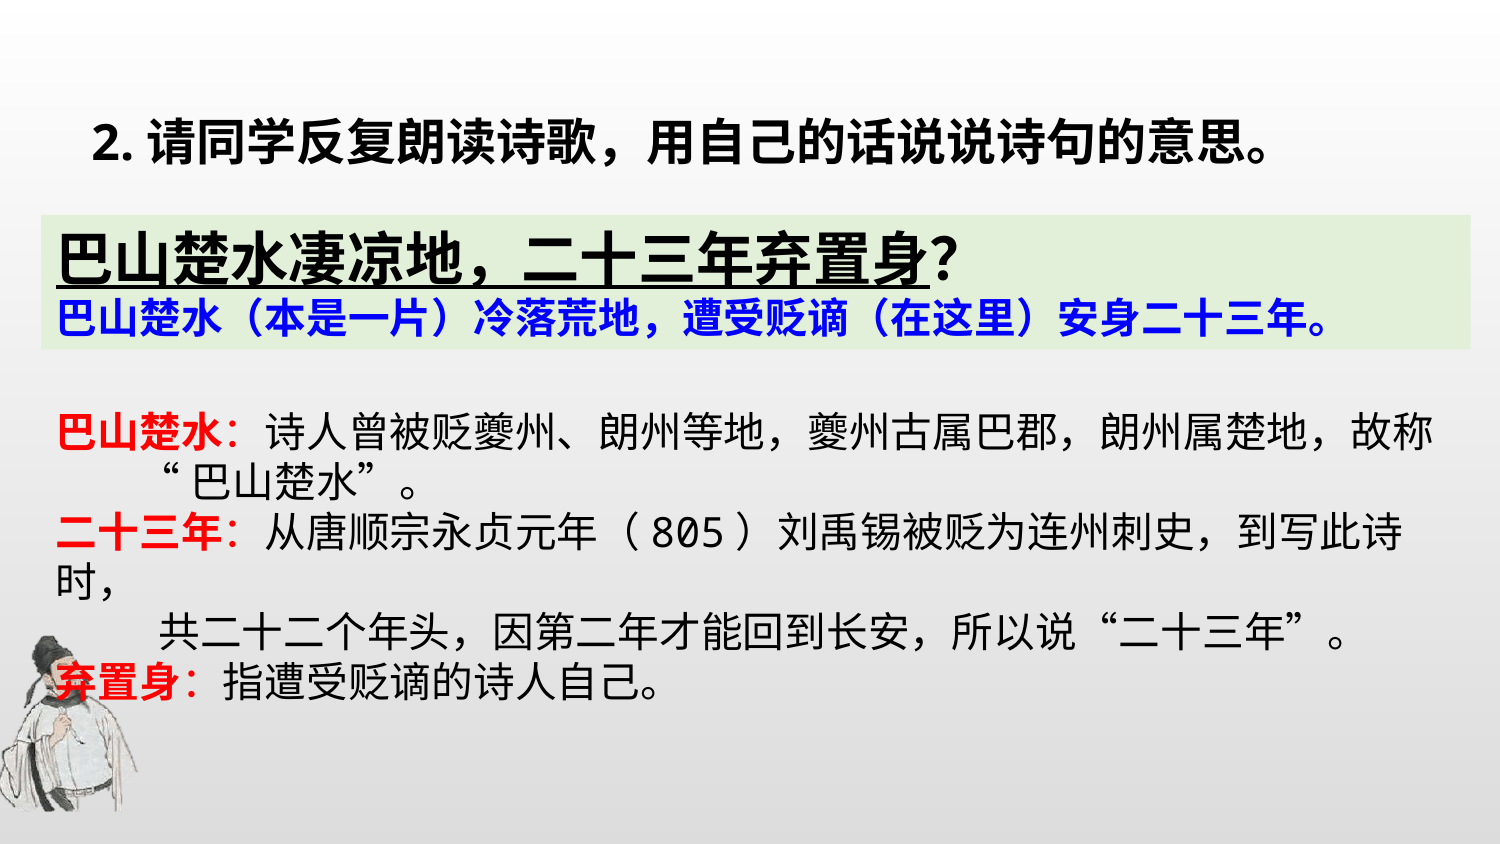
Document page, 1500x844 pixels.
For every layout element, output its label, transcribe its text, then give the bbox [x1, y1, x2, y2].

text_box 巴山楚水凄凉地，二十三年弃置身？ 巴山楚水（本是一片）冷落荒地，遭受贬谪（在这里）安身二十三年。 [41, 214, 1471, 350]
text_box 巴山楚水：诗人曾被贬夔州、朗州等地，夔州古属巴郡，朗州属楚地，故称 “巴山楚水”。 二十三年：从唐顺宗永贞元年（805）刘禹锡被贬为连州刺史，到写此诗时， 共二十二个年头，因第二年才能回到长安，所以说“二十三年”。 弃置身：指遭受贬谪的诗人自己。 [41, 398, 1500, 713]
text_box 2.请同学反复朗读诗歌，用自己的话说说诗句的意思。 [76, 102, 1341, 178]
picture [0, 628, 243, 812]
